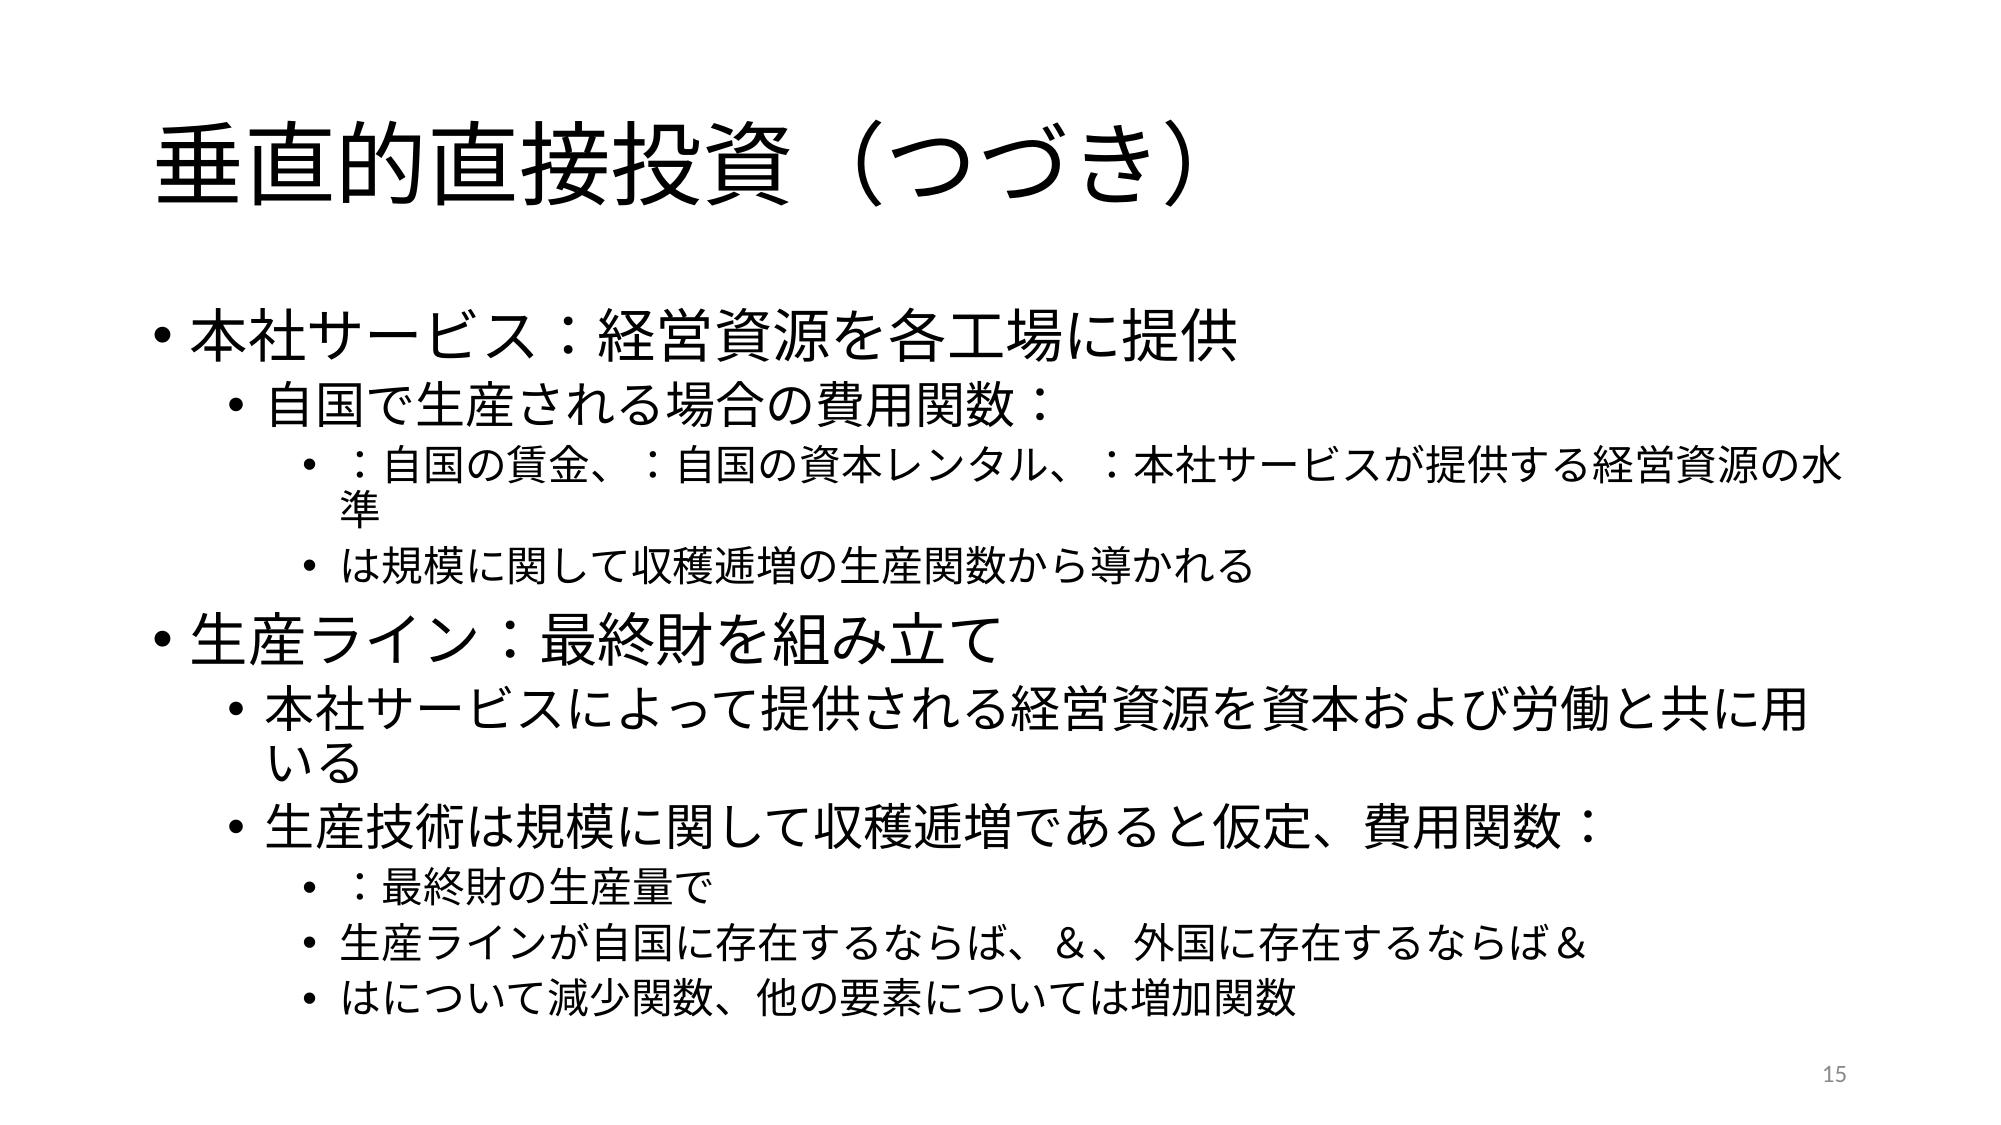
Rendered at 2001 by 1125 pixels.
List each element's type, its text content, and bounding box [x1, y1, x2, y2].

title 垂直的直接投資（つづき） [137, 59, 1863, 278]
slide_number 15 [1412, 1042, 1863, 1103]
